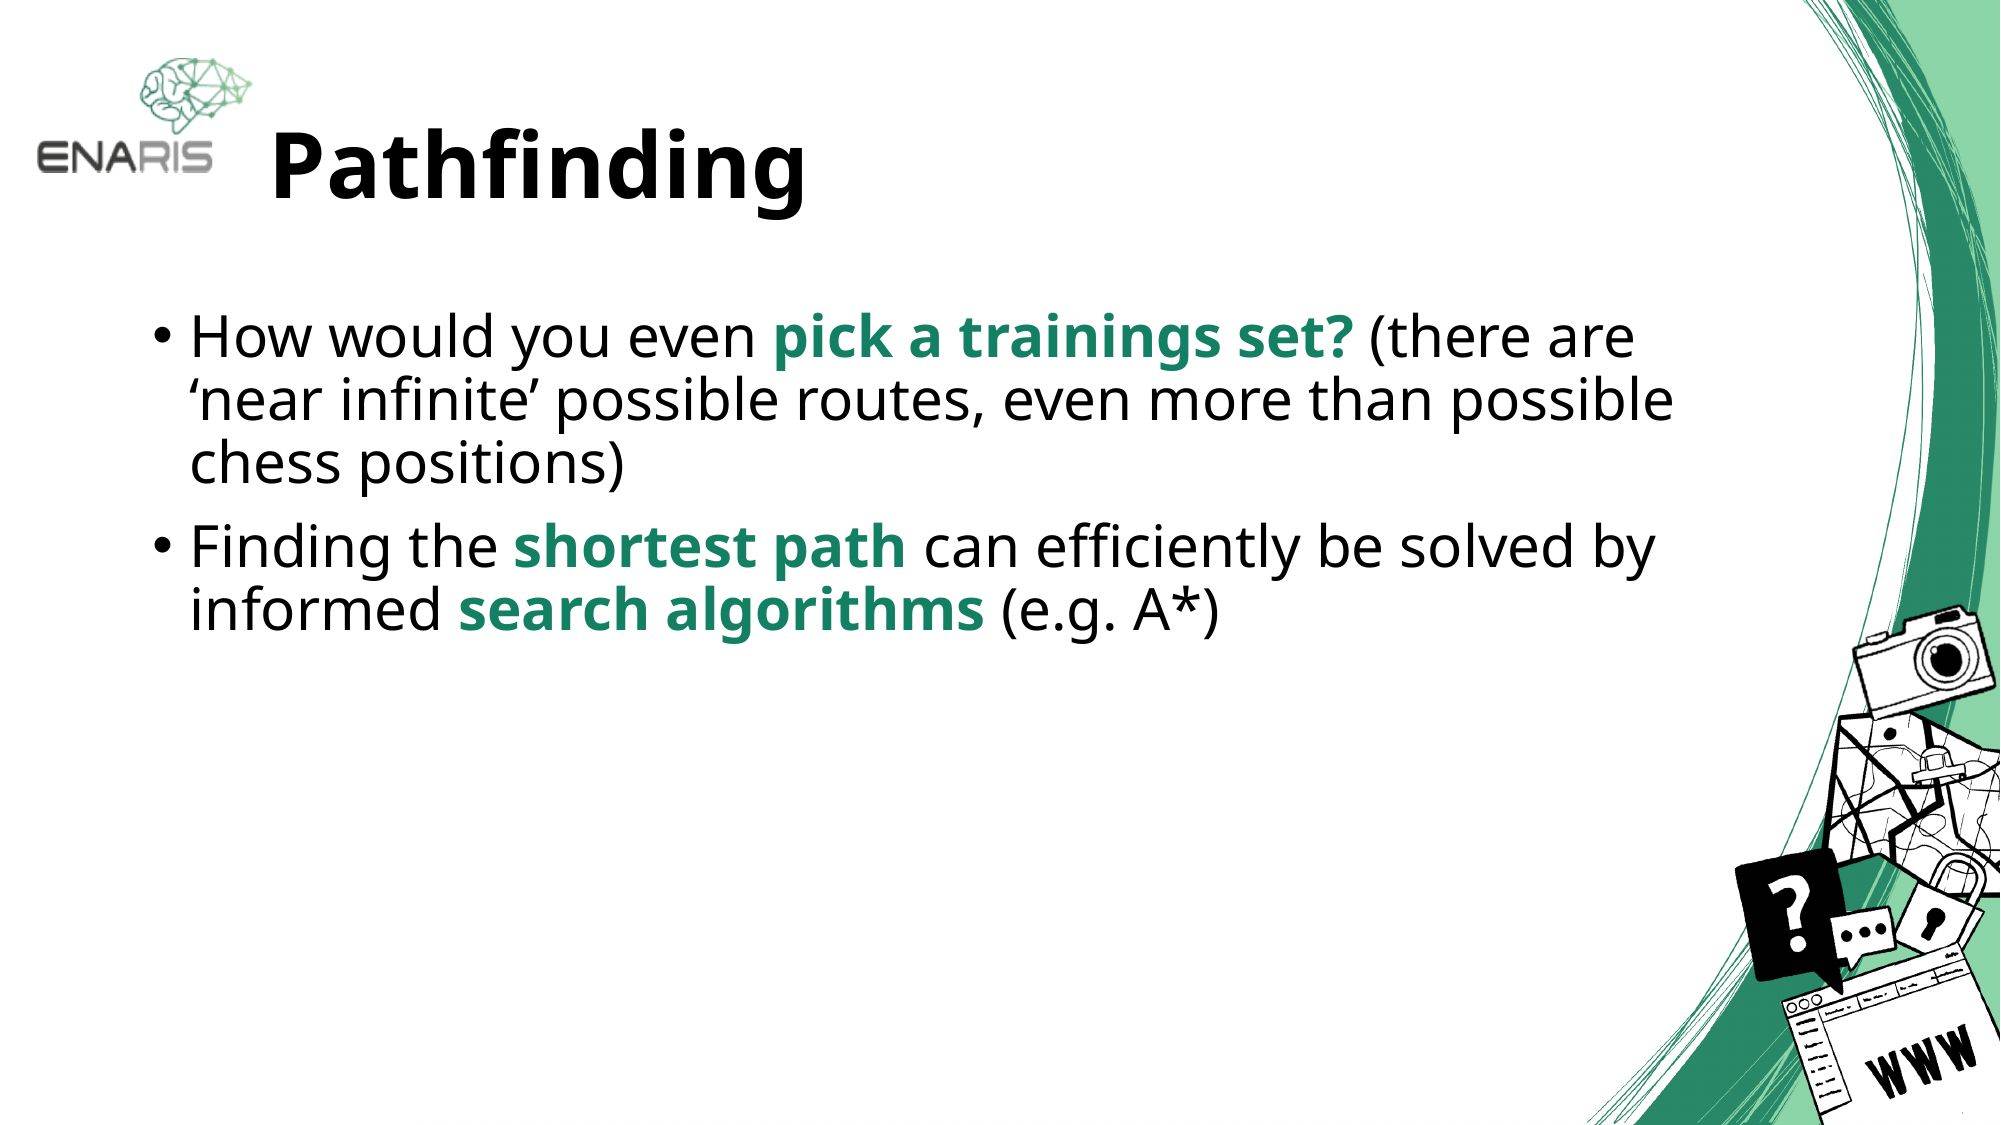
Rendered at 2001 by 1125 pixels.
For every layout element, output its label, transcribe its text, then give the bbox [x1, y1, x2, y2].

title Pathfinding [253, 59, 1863, 278]
picture [37, 58, 254, 173]
list How would you even pick a trainings set? (there are ‘near infinite’ possible routes, even more than possible chess positions) Finding the shortest path can efficiently be solved by informed search algorithms (e.g. A*) [137, 299, 1776, 1014]
picture [408, 0, 2000, 1125]
